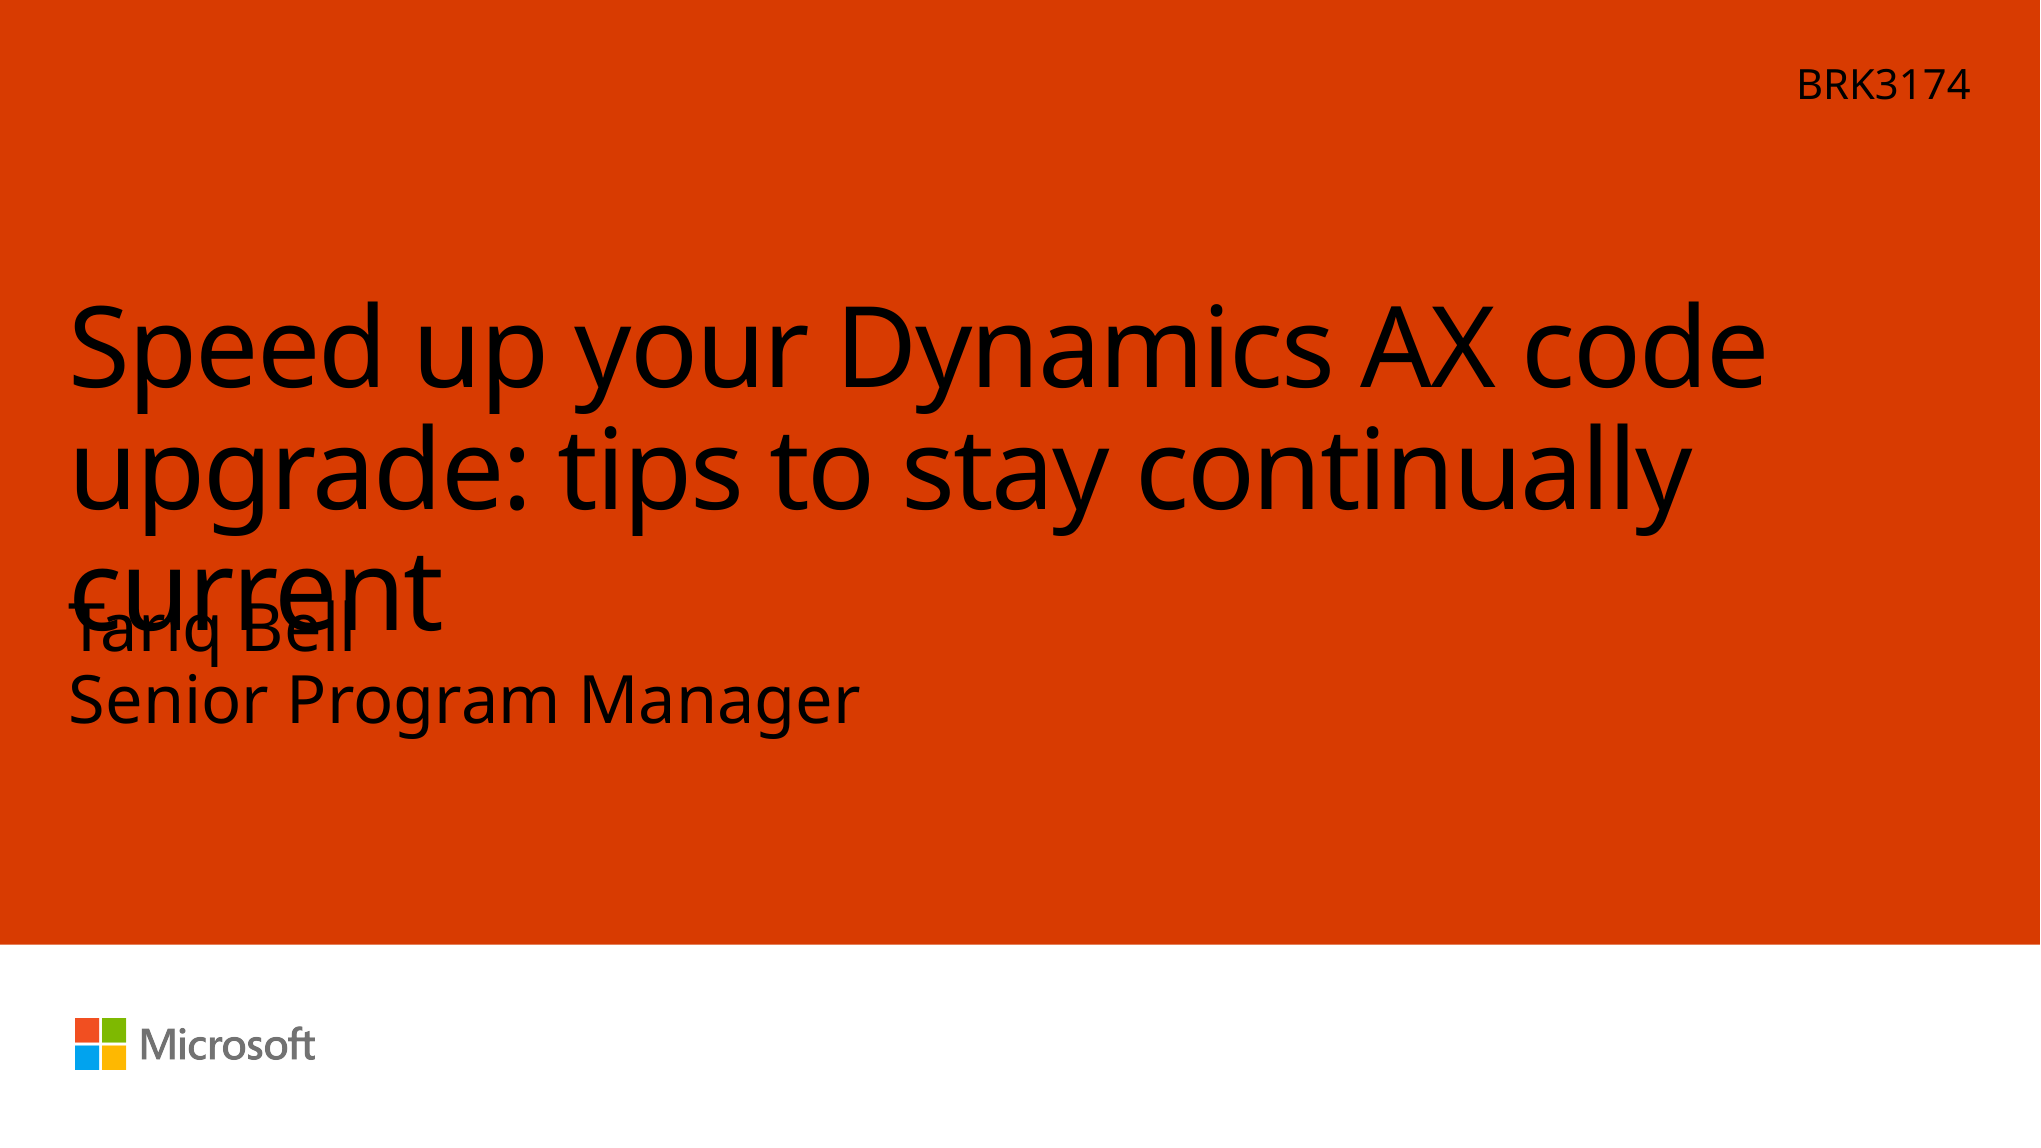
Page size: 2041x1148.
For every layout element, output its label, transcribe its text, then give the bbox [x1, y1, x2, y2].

list Tariq Bell Senior Program Manager [45, 575, 1246, 876]
title Speed up your Dynamics AX code upgrade: tips to stay continually current [45, 275, 2013, 576]
list BRK3174 [1695, 48, 1996, 125]
picture [75, 1018, 315, 1070]
